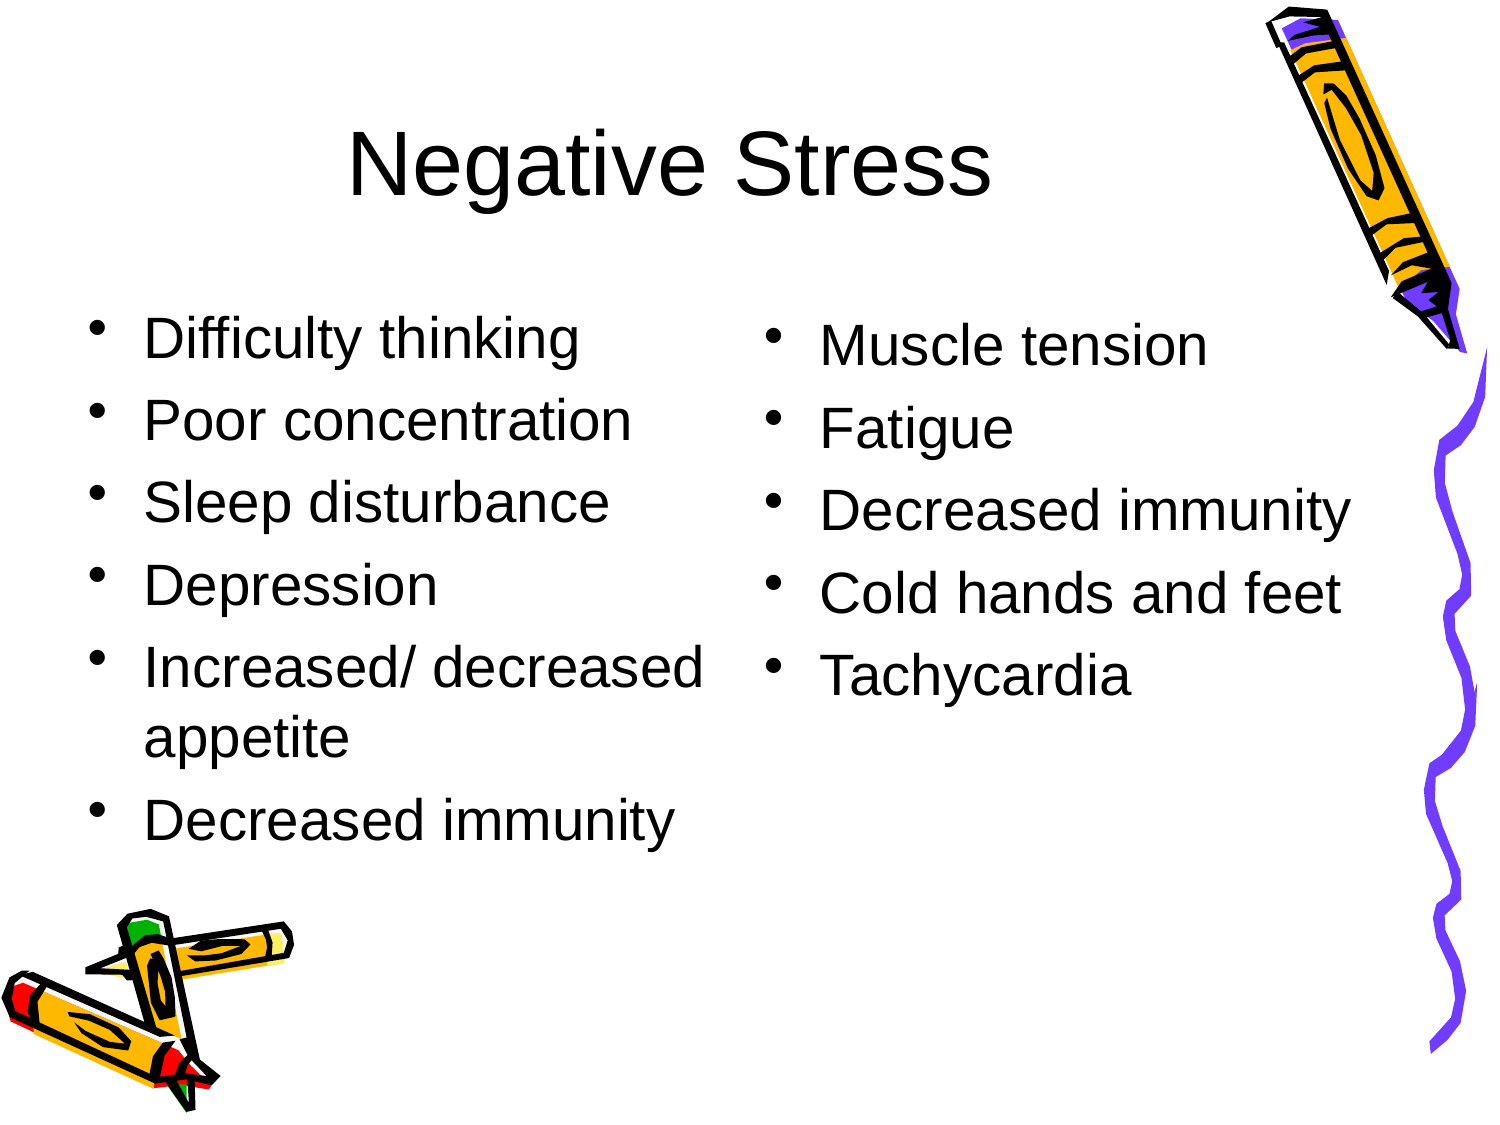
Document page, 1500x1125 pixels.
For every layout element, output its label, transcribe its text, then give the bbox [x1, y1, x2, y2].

title Negative Stress [118, 0, 1248, 215]
list Difficulty thinking Poor concentration Sleep disturbance Depression Increased/ decreased appetite Decreased immunity [86, 299, 732, 901]
text_box Muscle tension Fatigue Decreased immunity Cold hands and feet Tachycardia [756, 299, 1400, 715]
